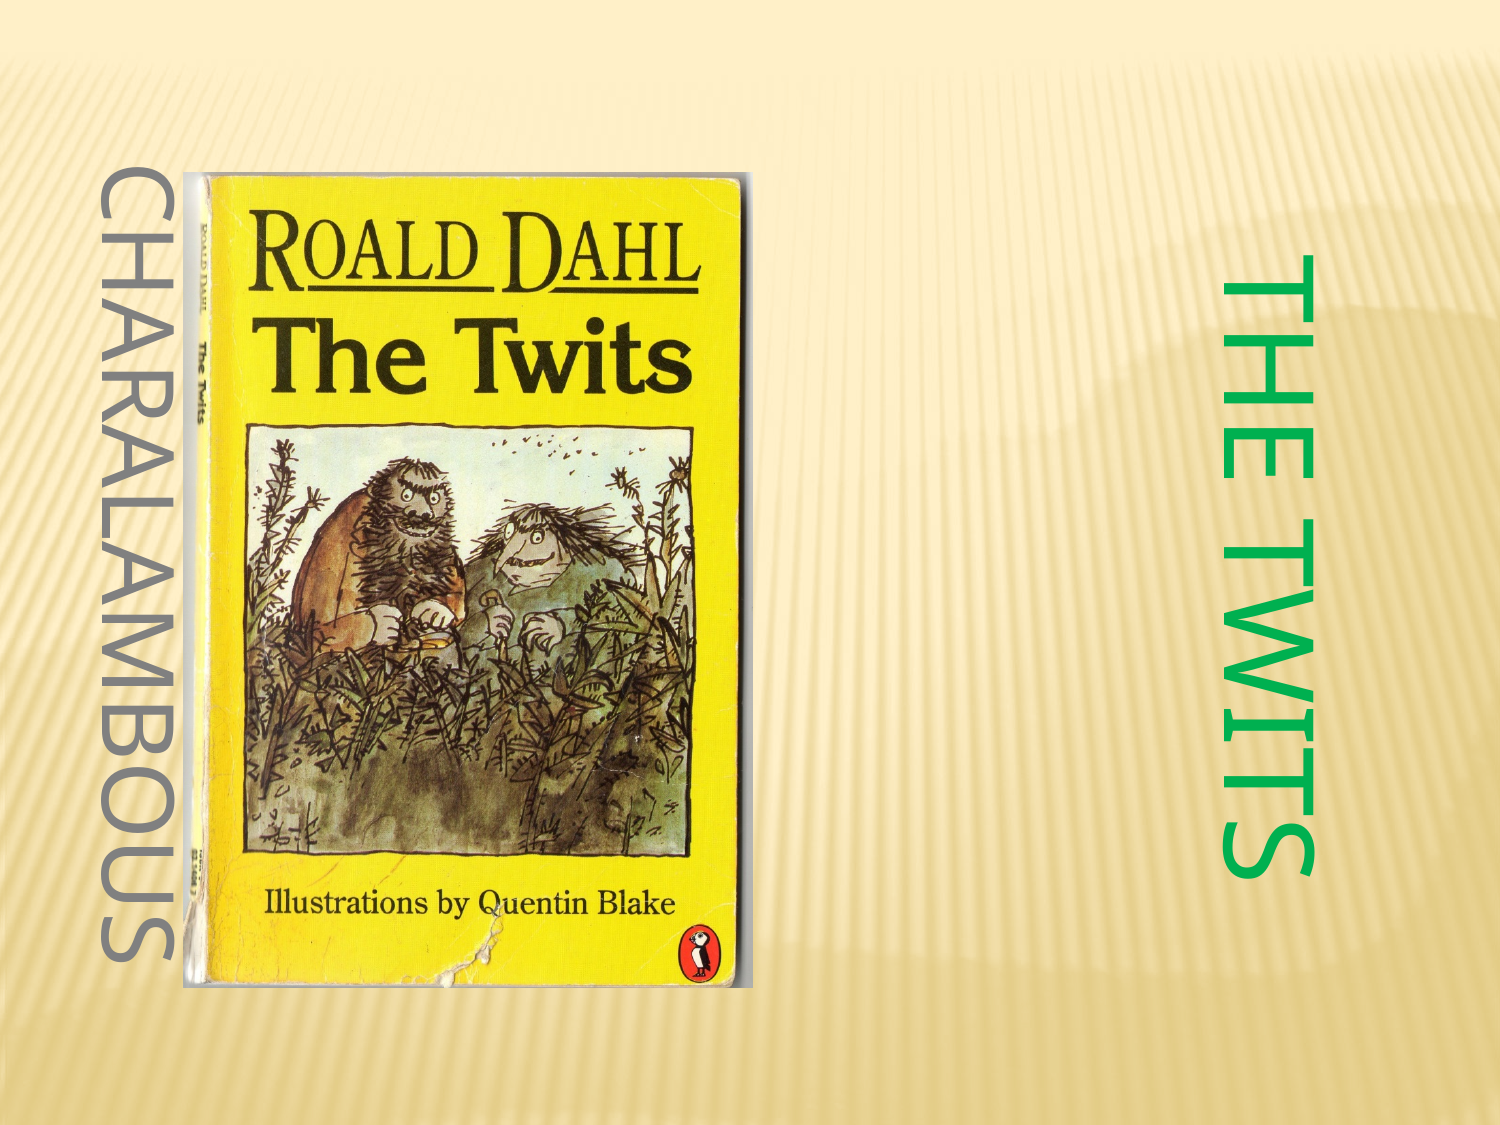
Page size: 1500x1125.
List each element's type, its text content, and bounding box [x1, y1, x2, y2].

list By yianni CHARALAMBOUS [75, 90, 1100, 1050]
title The Twits [1125, 90, 1425, 1050]
picture [182, 172, 754, 988]
